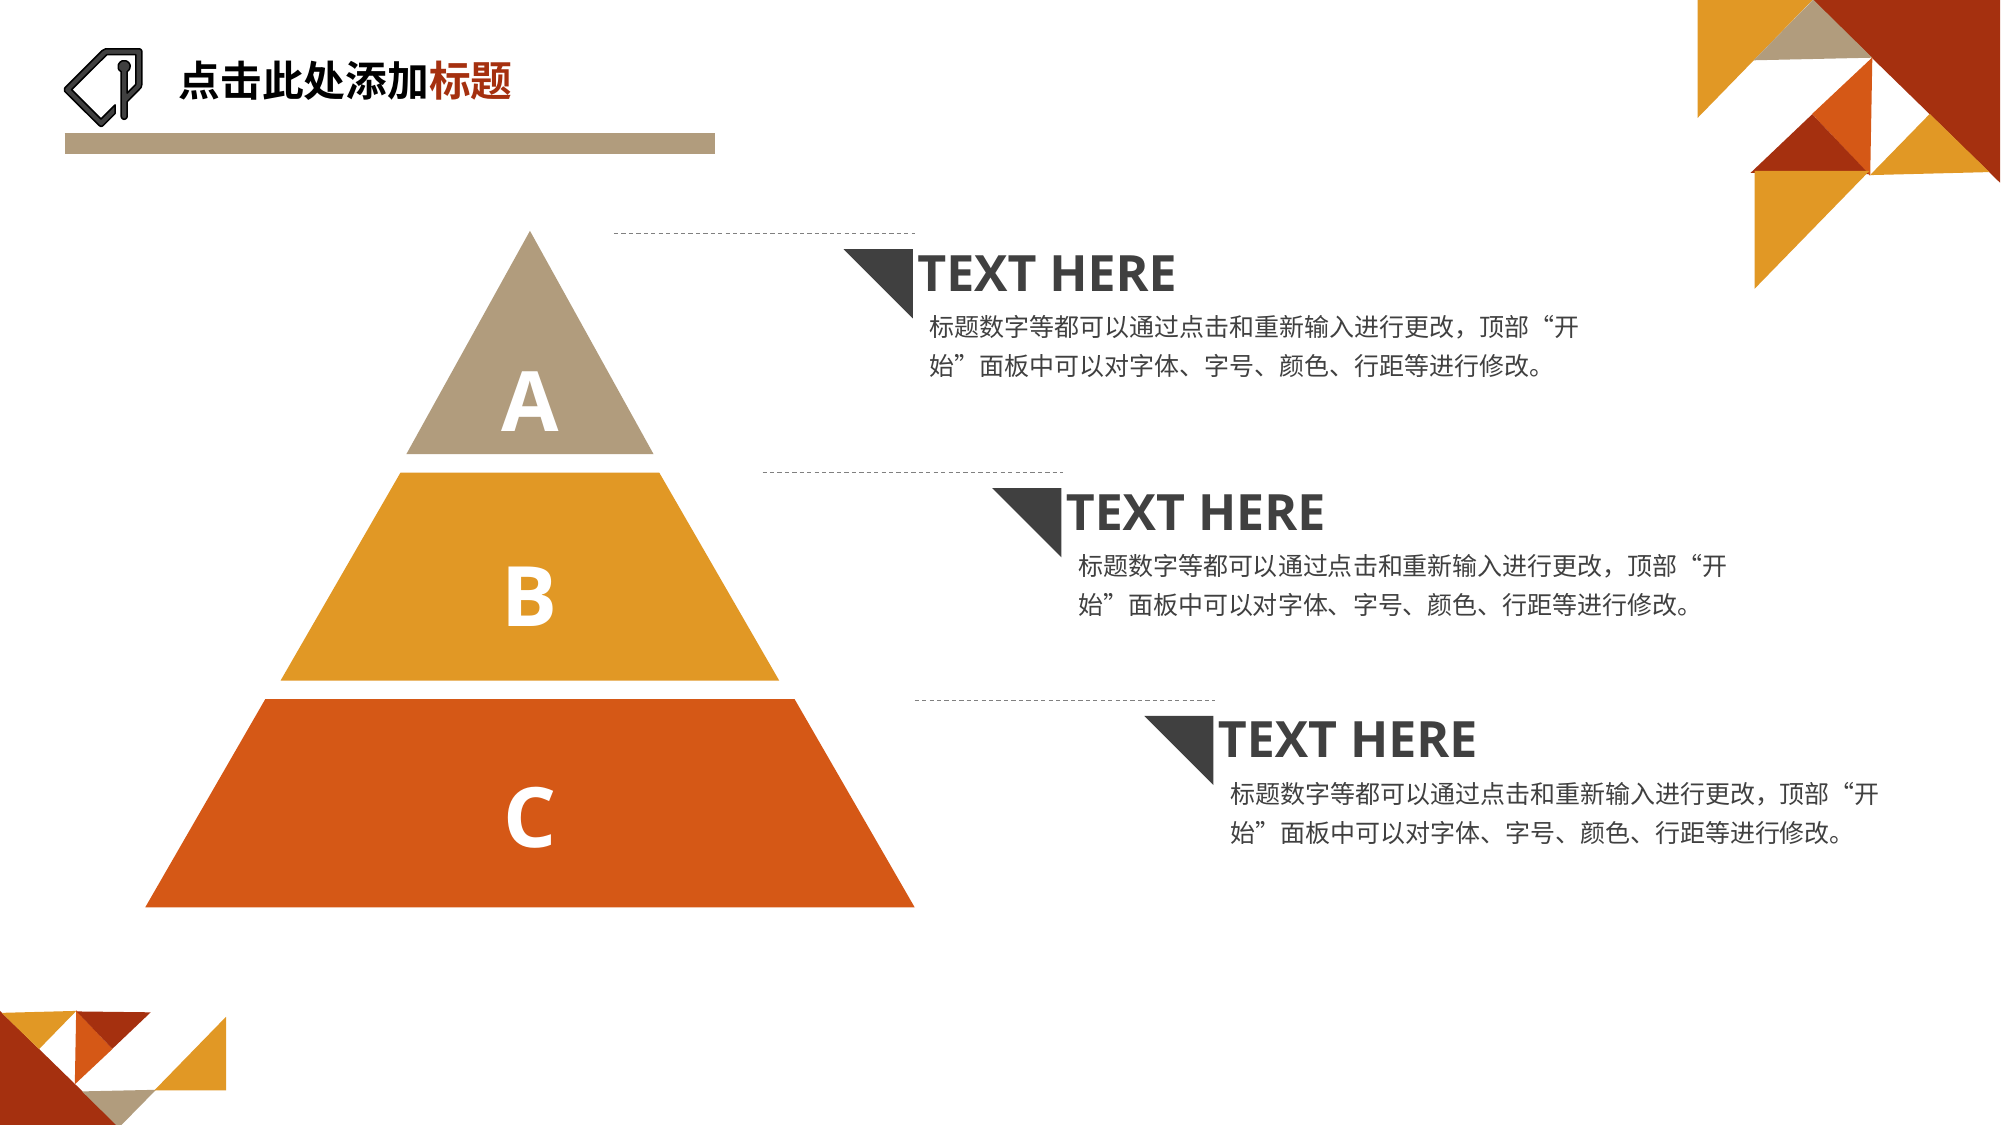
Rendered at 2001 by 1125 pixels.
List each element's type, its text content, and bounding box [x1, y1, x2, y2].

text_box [914, 233, 1602, 386]
list 点击此处添加标题 [163, 38, 897, 127]
text_box [989, 487, 1063, 560]
text_box [841, 248, 914, 321]
text_box A [404, 228, 656, 456]
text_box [1215, 700, 1903, 853]
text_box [1063, 472, 1751, 625]
text_box B [278, 471, 782, 682]
text_box [1141, 714, 1215, 788]
text_box C [143, 698, 917, 909]
